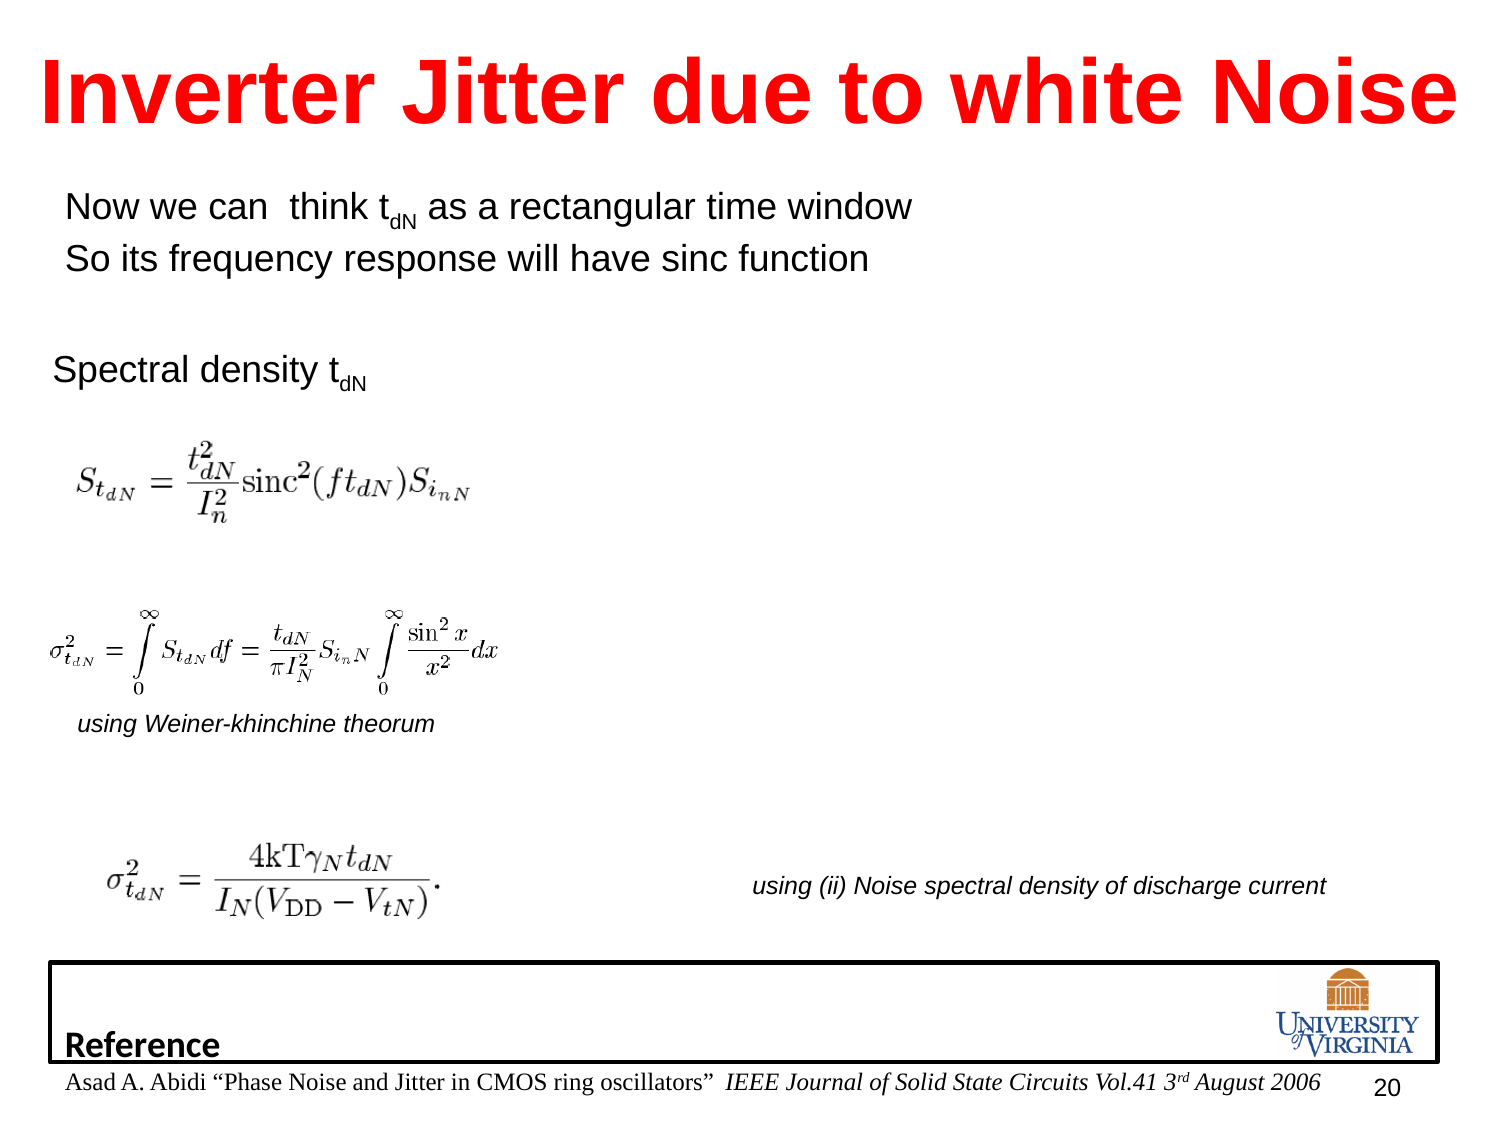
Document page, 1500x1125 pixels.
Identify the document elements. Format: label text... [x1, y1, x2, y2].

text_box Reference Asad A. Abidi “Phase Noise and Jitter in CMOS ring oscillators” IEEE Journal of Solid State Circuits Vol.41 3rd August 2006 [50, 1013, 1450, 1103]
text_box Now we can think tdN as a rectangular time window So its frequency response will have sinc function [50, 174, 1500, 286]
picture [62, 412, 488, 539]
text_box Spectral density tdN [37, 337, 725, 404]
picture [1276, 968, 1419, 1013]
text_box using (ii) Noise spectral density of discharge current [737, 862, 1438, 942]
text_box using Weiner-khinchine theorum [62, 699, 763, 779]
picture [24, 587, 513, 716]
picture [62, 824, 472, 940]
text_box Inverter Jitter due to white Noise [24, 24, 1500, 150]
